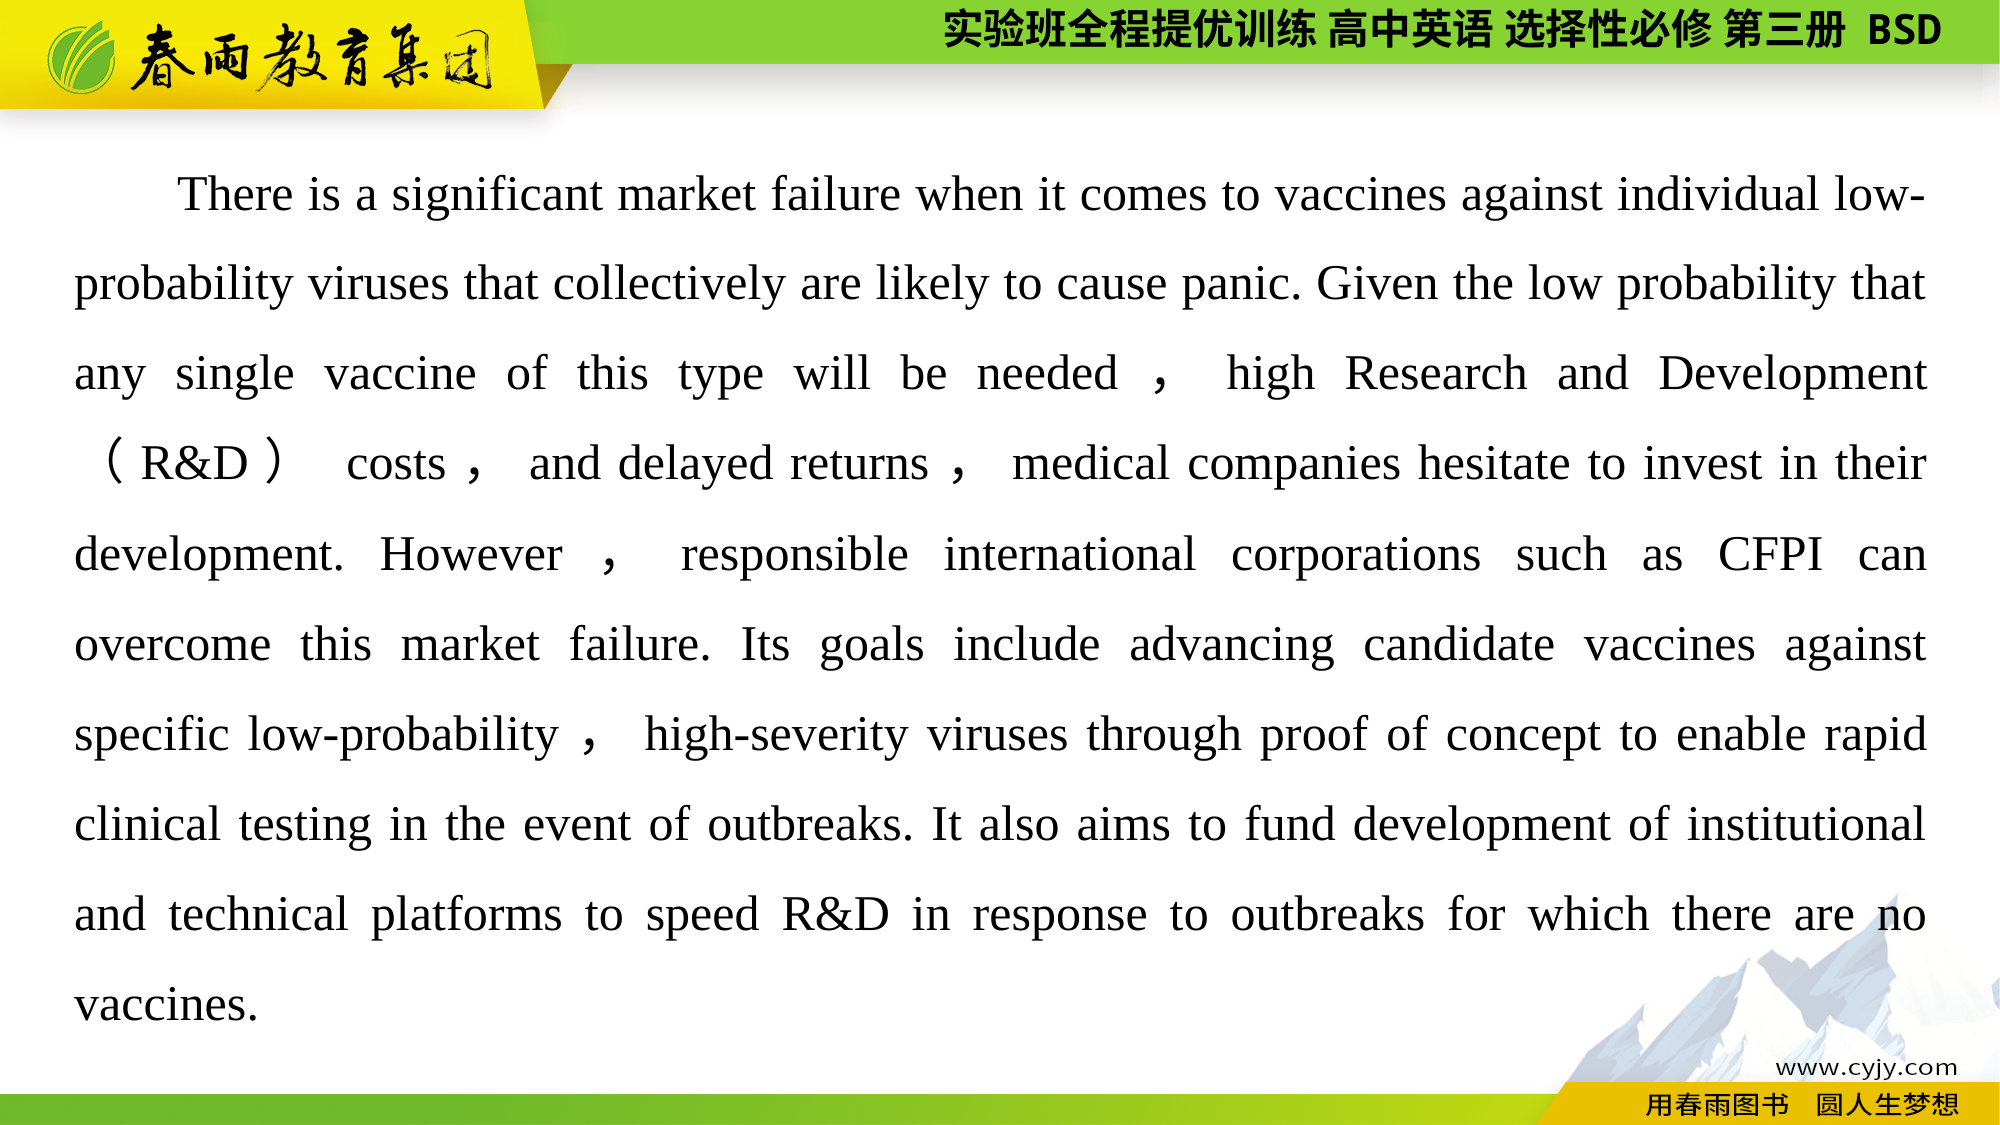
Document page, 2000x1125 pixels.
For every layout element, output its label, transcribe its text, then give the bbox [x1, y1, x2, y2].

picture [0, 0, 2000, 1125]
list There is a significant market failure when it comes to vaccines against individual low-probability viruses that collectively are likely to cause panic. Given the low probability that any single vaccine of this type will be needed，high Research and Development （R&D） costs，and delayed returns，medical companies hesitate to invest in their development. However，responsible international corporations such as CFPI can overcome this market failure. Its goals include advancing candidate vaccines against specific low-probability，high-severity viruses through proof of concept to enable rapid clinical testing in the event of outbreaks. It also aims to fund development of institutional and technical platforms to speed R&D in response to outbreaks for which there are no vaccines. [59, 122, 1944, 945]
